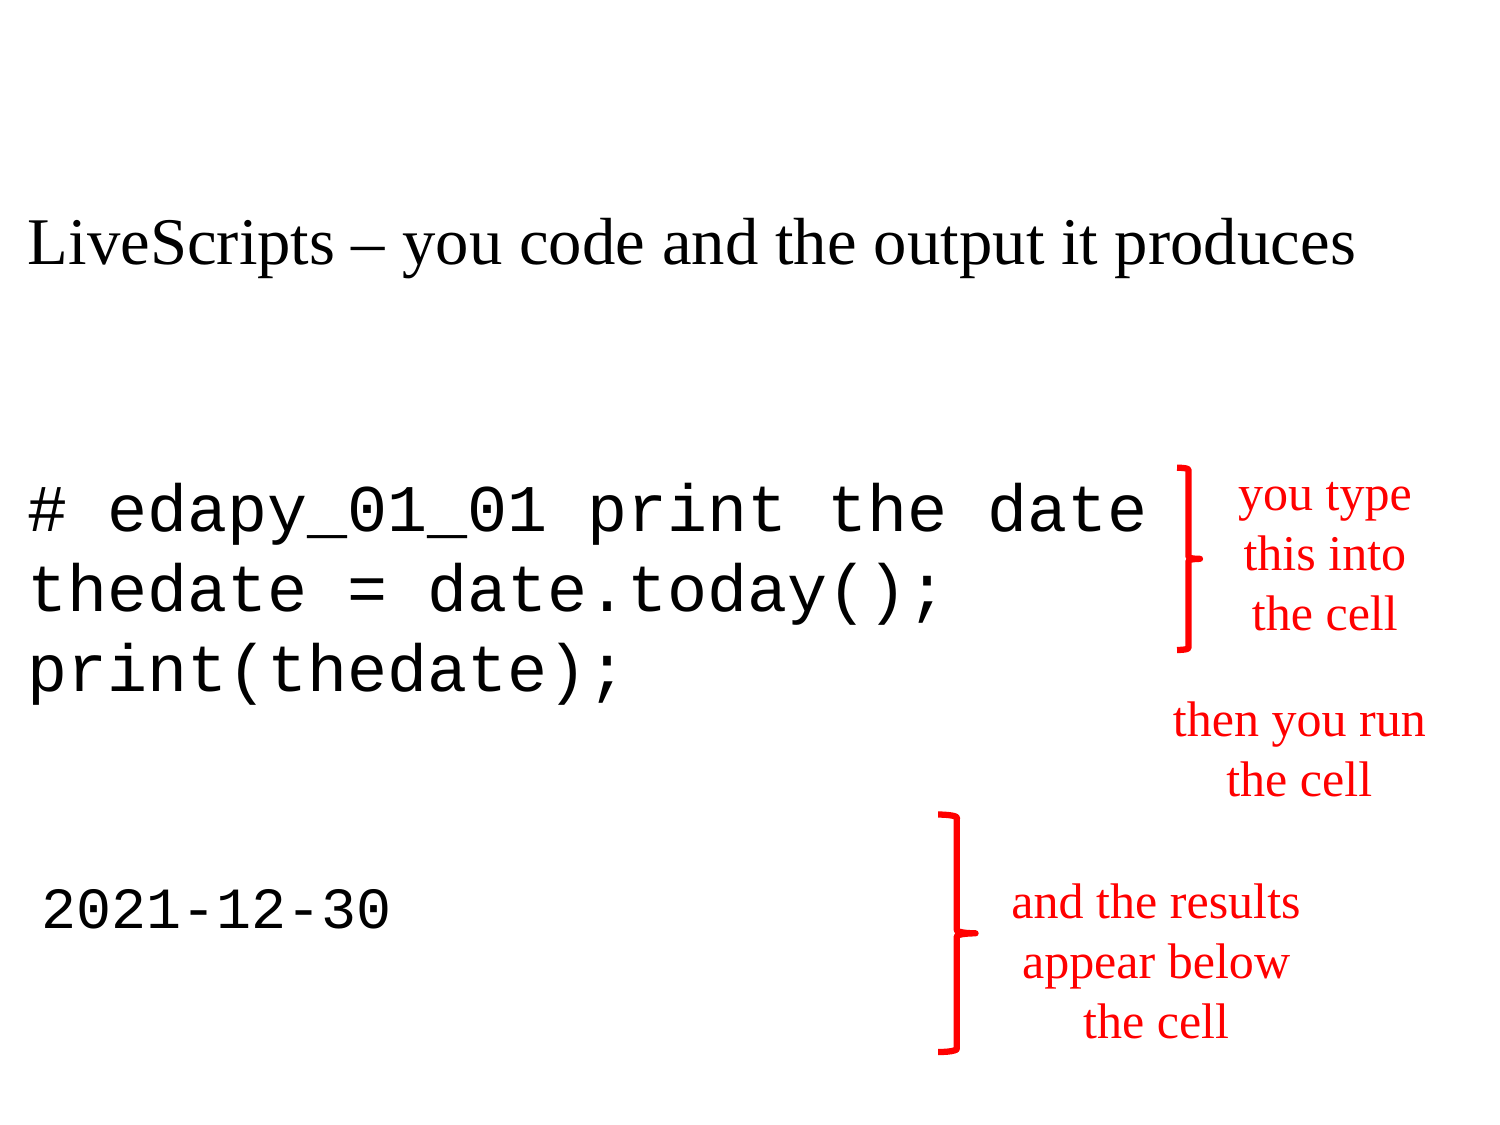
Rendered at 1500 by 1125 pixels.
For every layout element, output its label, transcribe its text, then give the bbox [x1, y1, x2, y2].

text_box you type this into the cell [1156, 441, 1494, 661]
list LiveScripts – you code and the output it produces # edapy_01_01 print the date thedate = date.today(); print(thedate); [12, 190, 1476, 725]
text_box then you run the cell [1130, 636, 1469, 856]
text_box 2021-12-30 [26, 862, 410, 948]
text_box and the results appear below the cell [987, 886, 1325, 1090]
text_box [938, 813, 977, 1053]
